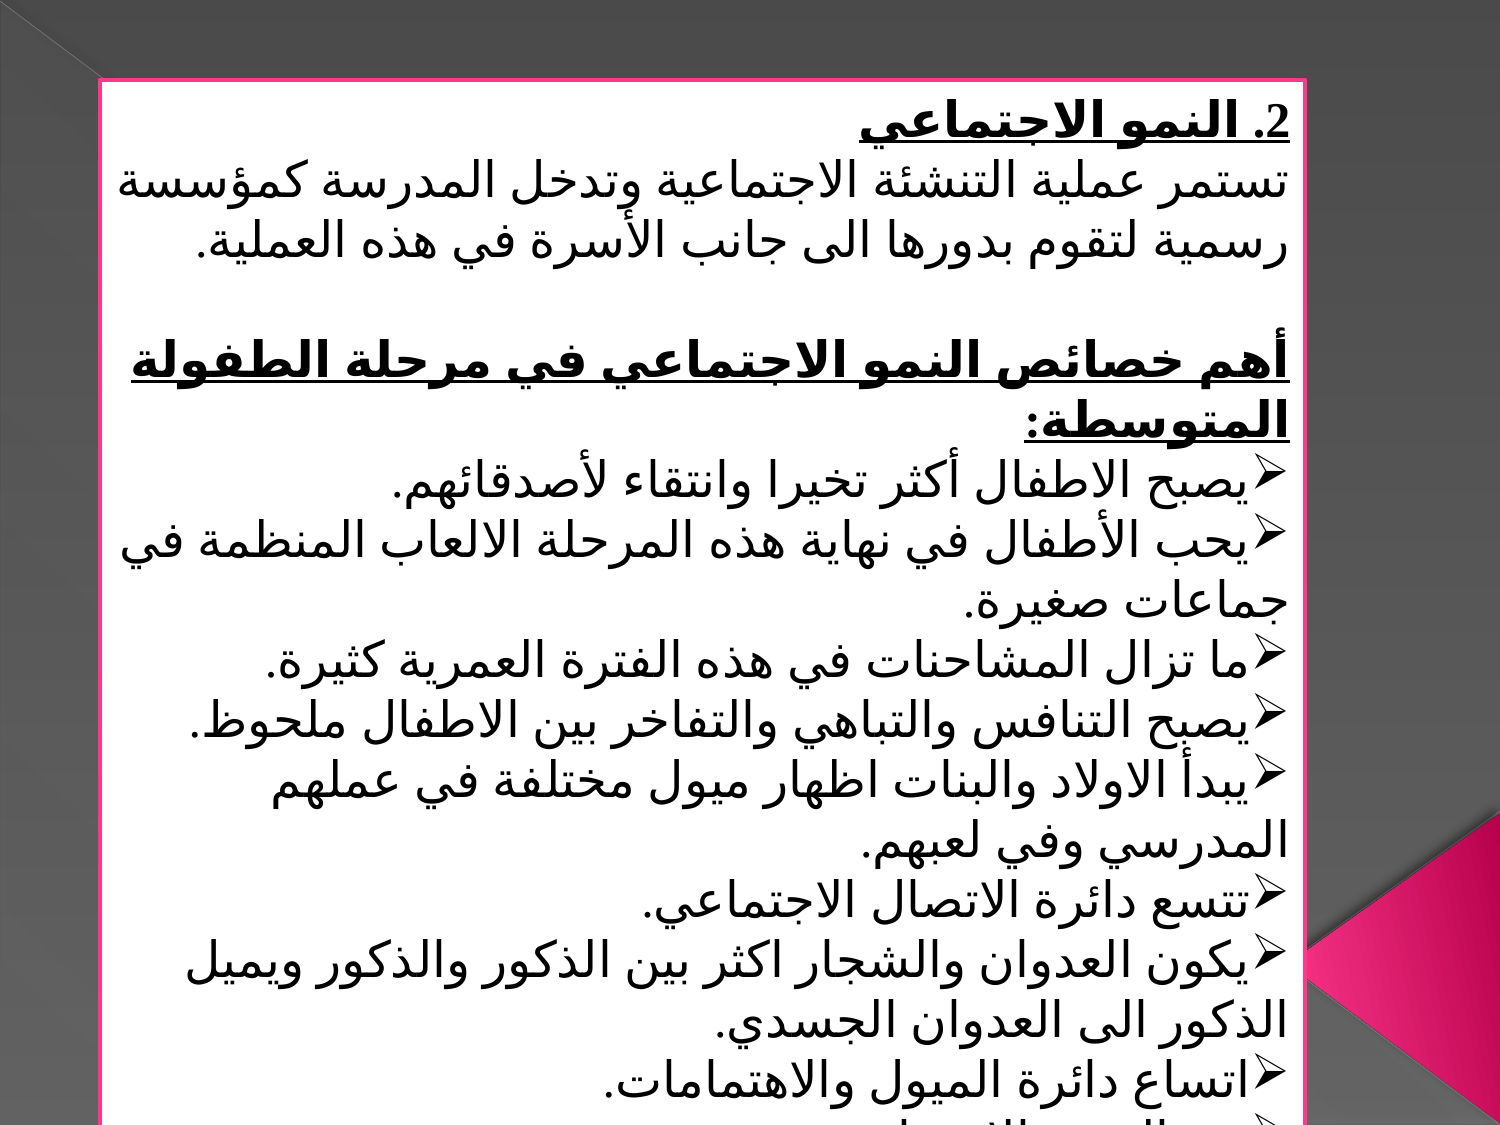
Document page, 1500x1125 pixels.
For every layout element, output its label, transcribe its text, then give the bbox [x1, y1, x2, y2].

text_box 2. النمو الاجتماعي تستمر عملية التنشئة الاجتماعية وتدخل المدرسة كمؤسسة رسمية لتقوم بدورها الى جانب الأسرة في هذه العملية. أهم خصائص النمو الاجتماعي في مرحلة الطفولة المتوسطة: يصبح الاطفال أكثر تخيرا وانتقاء لأصدقائهم. يحب الأطفال في نهاية هذه المرحلة الالعاب المنظمة في جماعات صغيرة. ما تزال المشاحنات في هذه الفترة العمرية كثيرة. يصبح التنافس والتباهي والتفاخر بين الاطفال ملحوظ. يبدأ الاولاد والبنات اظهار ميول مختلفة في عملهم المدرسي وفي لعبهم. تتسع دائرة الاتصال الاجتماعي. يكون العدوان والشجار اكثر بين الذكور والذكور ويميل الذكور الى العدوان الجسدي. اتساع دائرة الميول والاهتمامات. نمو الوعي الاجتماعي. [98, 78, 1307, 1125]
